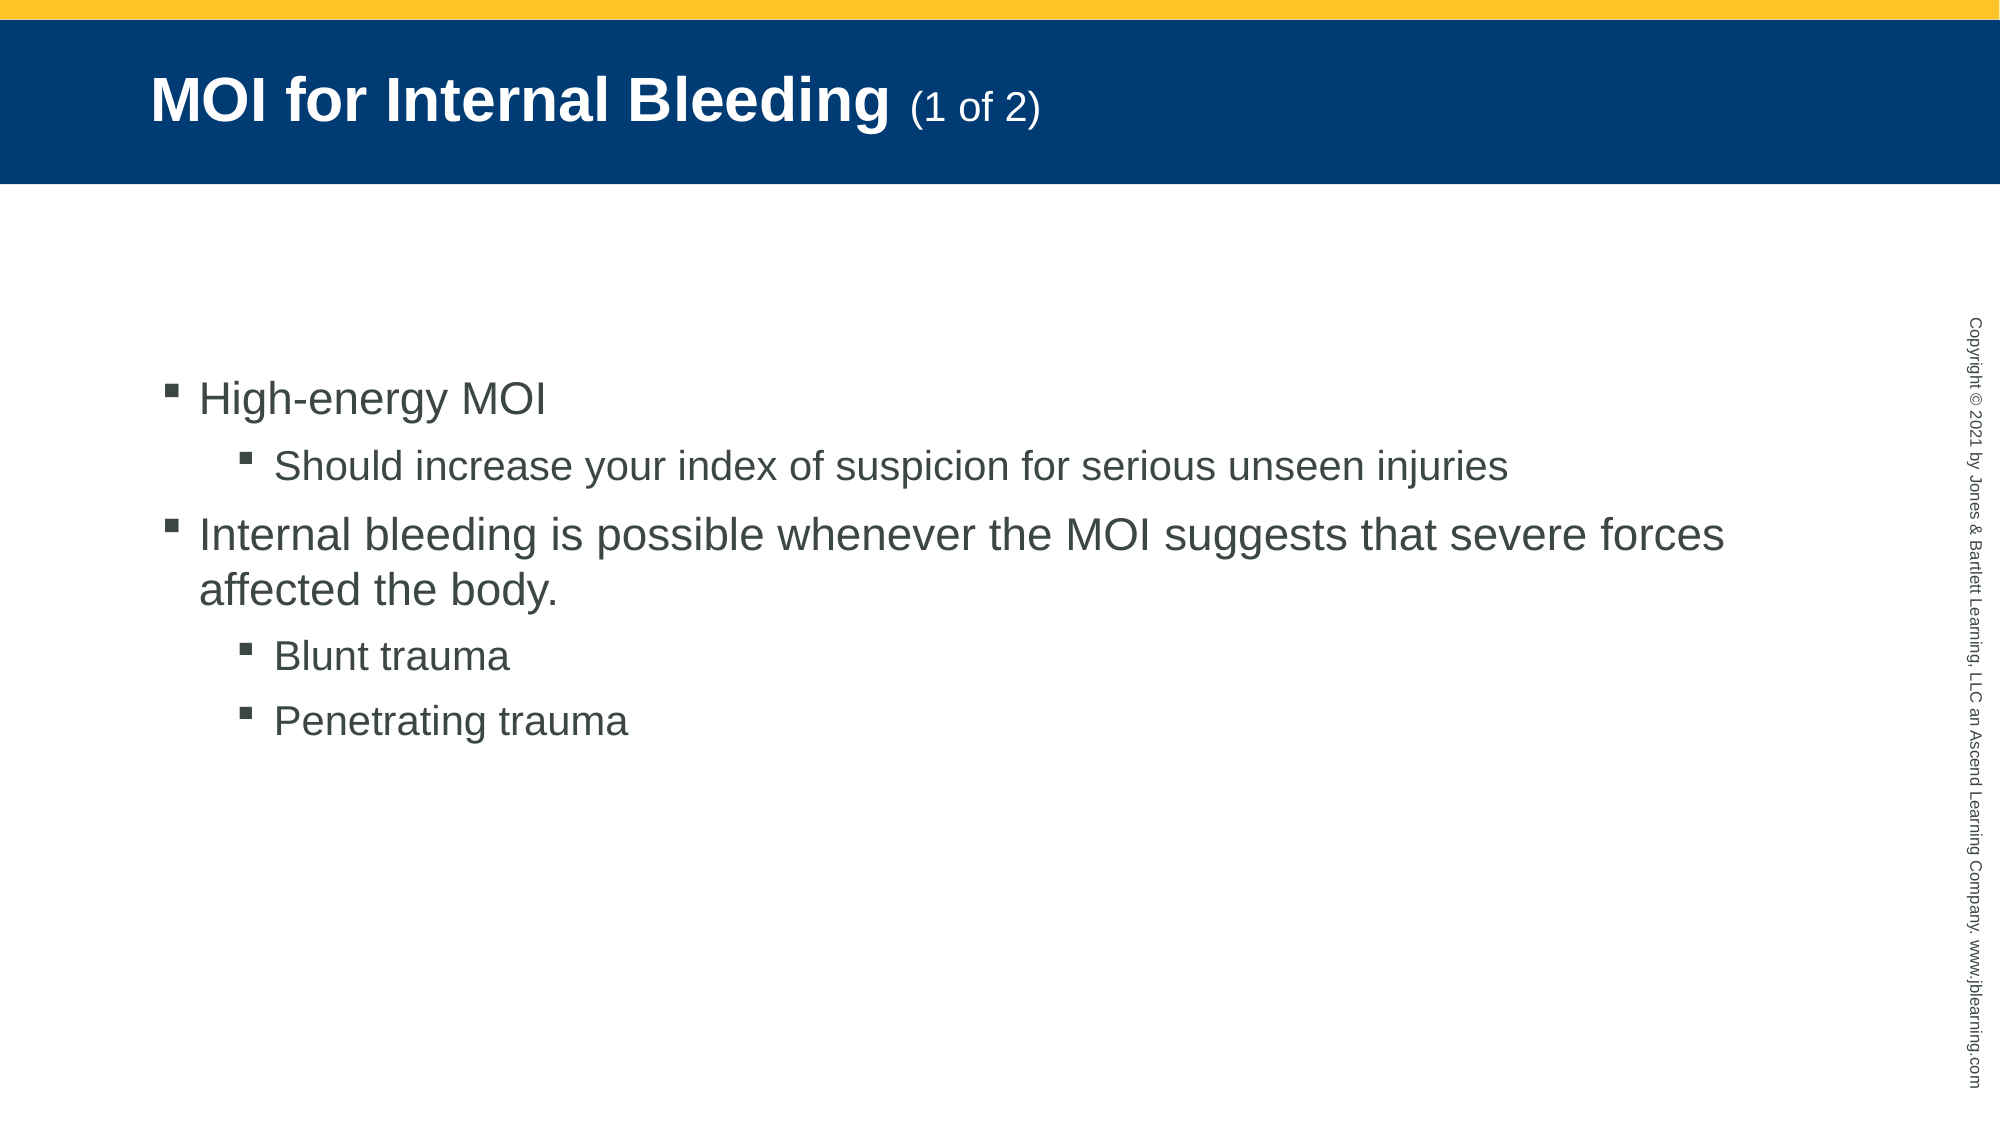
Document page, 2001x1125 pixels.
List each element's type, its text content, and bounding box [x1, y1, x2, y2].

title MOI for Internal Bleeding (1 of 2) [0, 19, 2000, 185]
list High-energy MOI Should increase your index of suspicion for serious unseen injuries Internal bleeding is possible whenever the MOI suggests that severe forces affected the body. Blunt trauma Penetrating trauma [146, 361, 1859, 1016]
